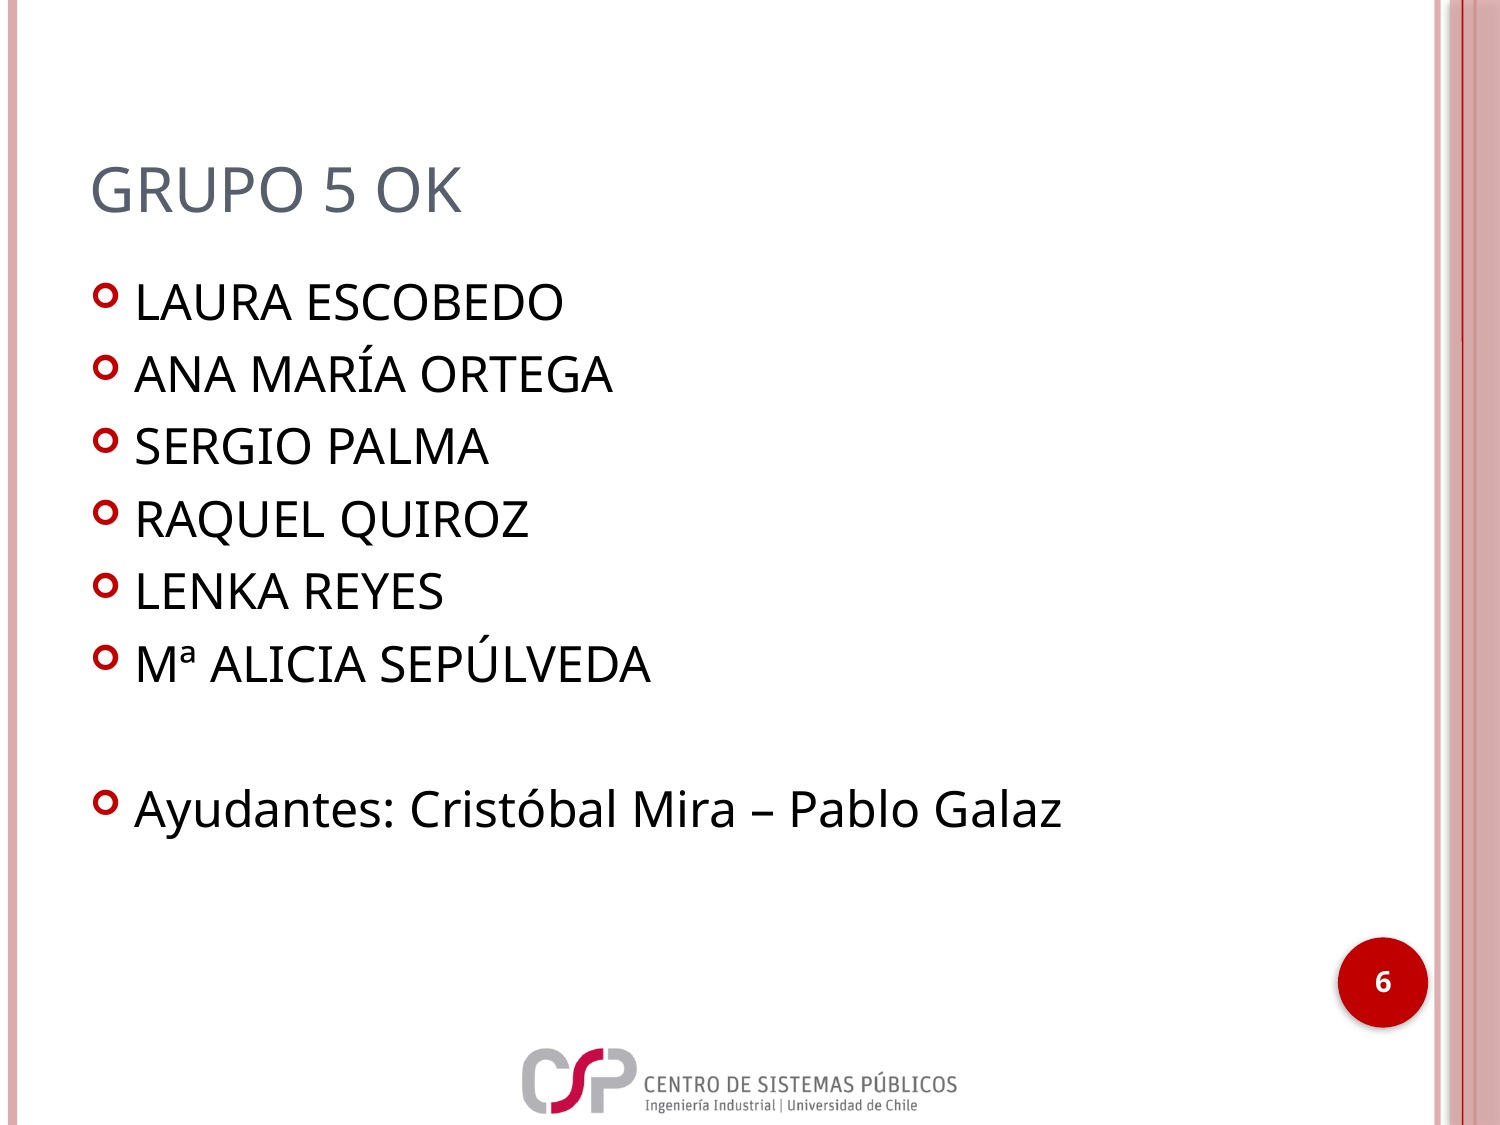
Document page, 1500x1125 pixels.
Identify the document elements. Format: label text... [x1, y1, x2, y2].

slide_number 6 [1333, 940, 1434, 1026]
title GRUPO 5 OK [75, 45, 1300, 233]
list LAURA ESCOBEDO ANA MARÍA ORTEGA SERGIO PALMA RAQUEL QUIROZ LENKA REYES Mª ALICIA SEPÚLVEDA Ayudantes: Cristóbal Mira – Pablo Galaz [74, 262, 1301, 1063]
picture [513, 1043, 966, 1119]
